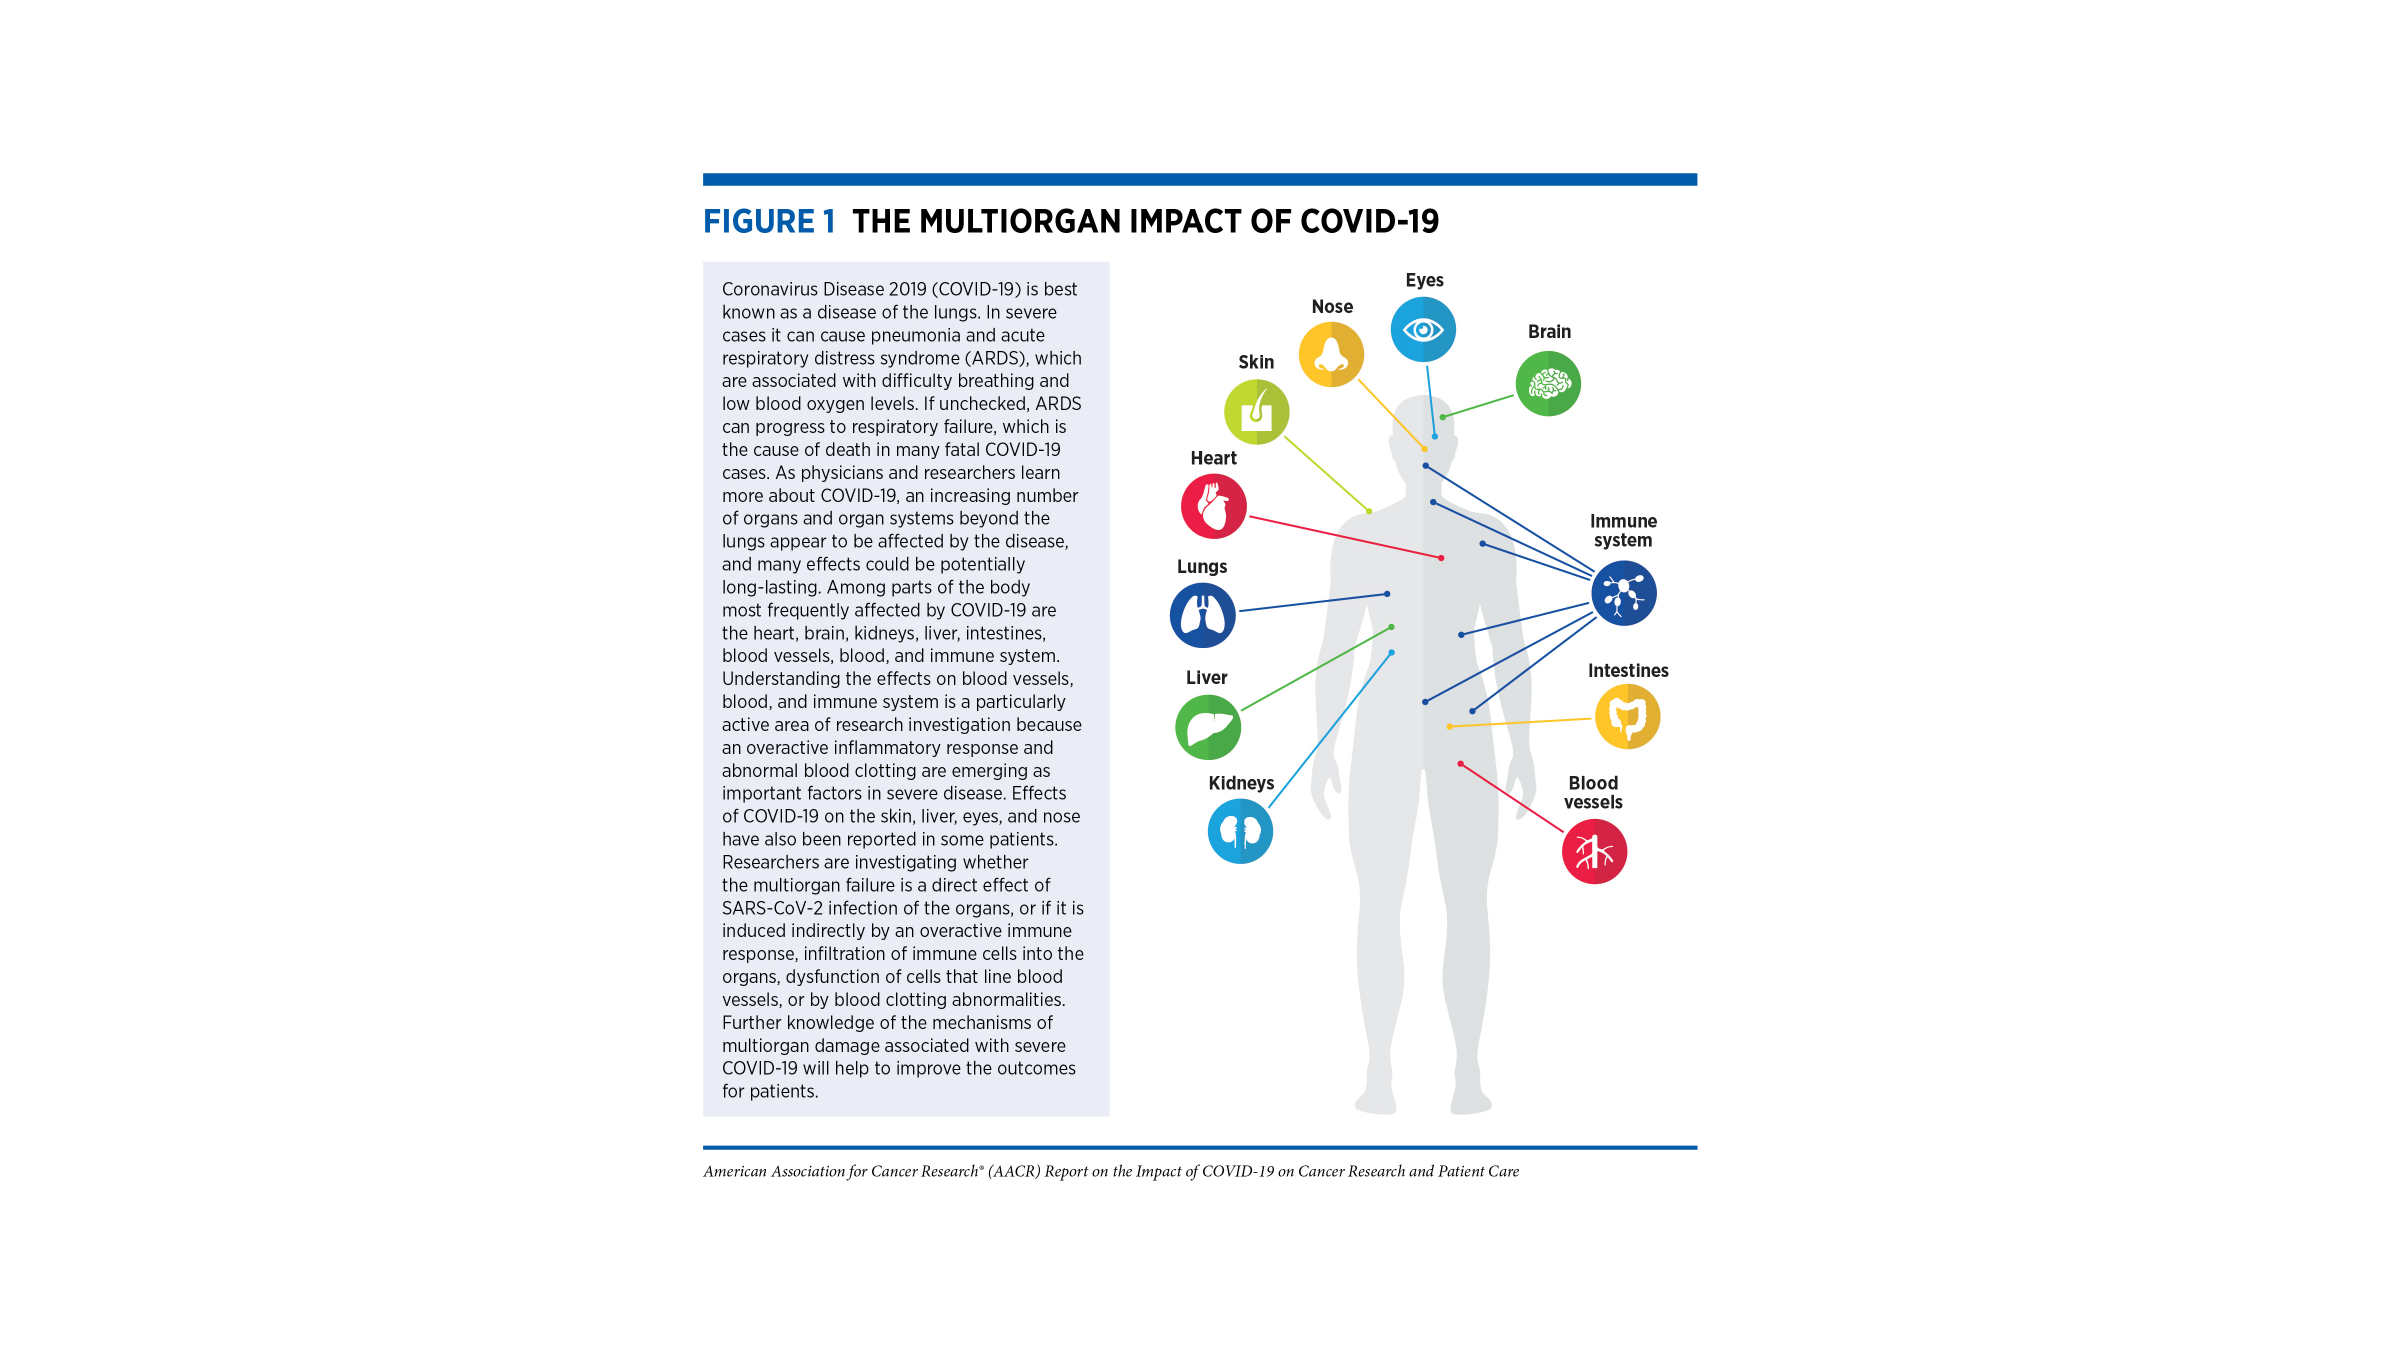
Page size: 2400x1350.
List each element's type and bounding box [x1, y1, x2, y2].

picture [687, 159, 1713, 1191]
